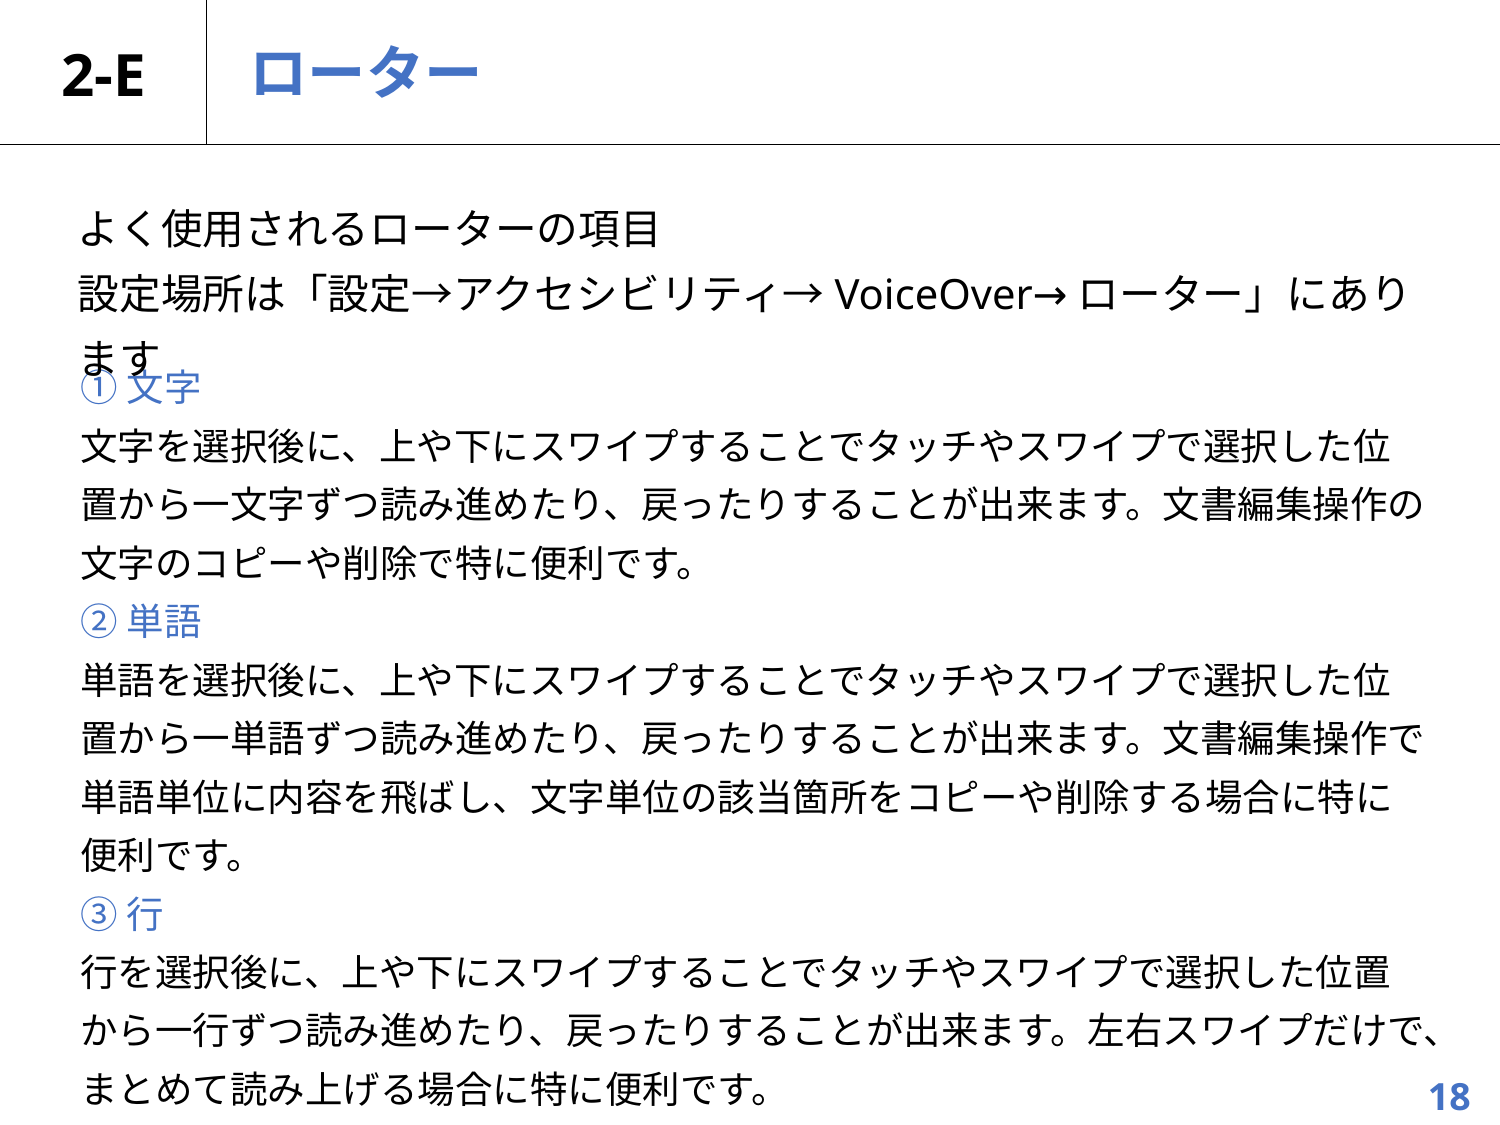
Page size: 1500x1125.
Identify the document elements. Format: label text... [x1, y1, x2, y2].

title 2-E [0, 0, 207, 147]
text_box ローター [230, 24, 1459, 119]
text_box 18 [1402, 1065, 1497, 1125]
text_box ①文字 文字を選択後に、上や下にスワイプすることでタッチやスワイプで選択した位置から一文字ずつ読み進めたり、戻ったりすることが出来ます。文書編集操作の文字のコピーや削除で特に便利です。​ ②単語 単語を選択後に、上や下にスワイプすることでタッチやスワイプで選択した位置から一単語ずつ読み進めたり、戻ったりすることが出来ます。文書編集操作で単語単位に内容を飛ばし、文字単位の該当箇所をコピーや削除する場合に特に便利です。 ③行 行を選択後に、上や下にスワイプすることでタッチやスワイプで選択した位置から一行ずつ読み進めたり、戻ったりすることが出来ます。左右スワイプだけで、まとめて読み上げる場合に特に便利です。 [62, 333, 1438, 990]
text_box よく使用されるローターの項目 設定場所は「設定→アクセシビリティ→VoiceOver→ローター」にあります [62, 180, 1438, 255]
